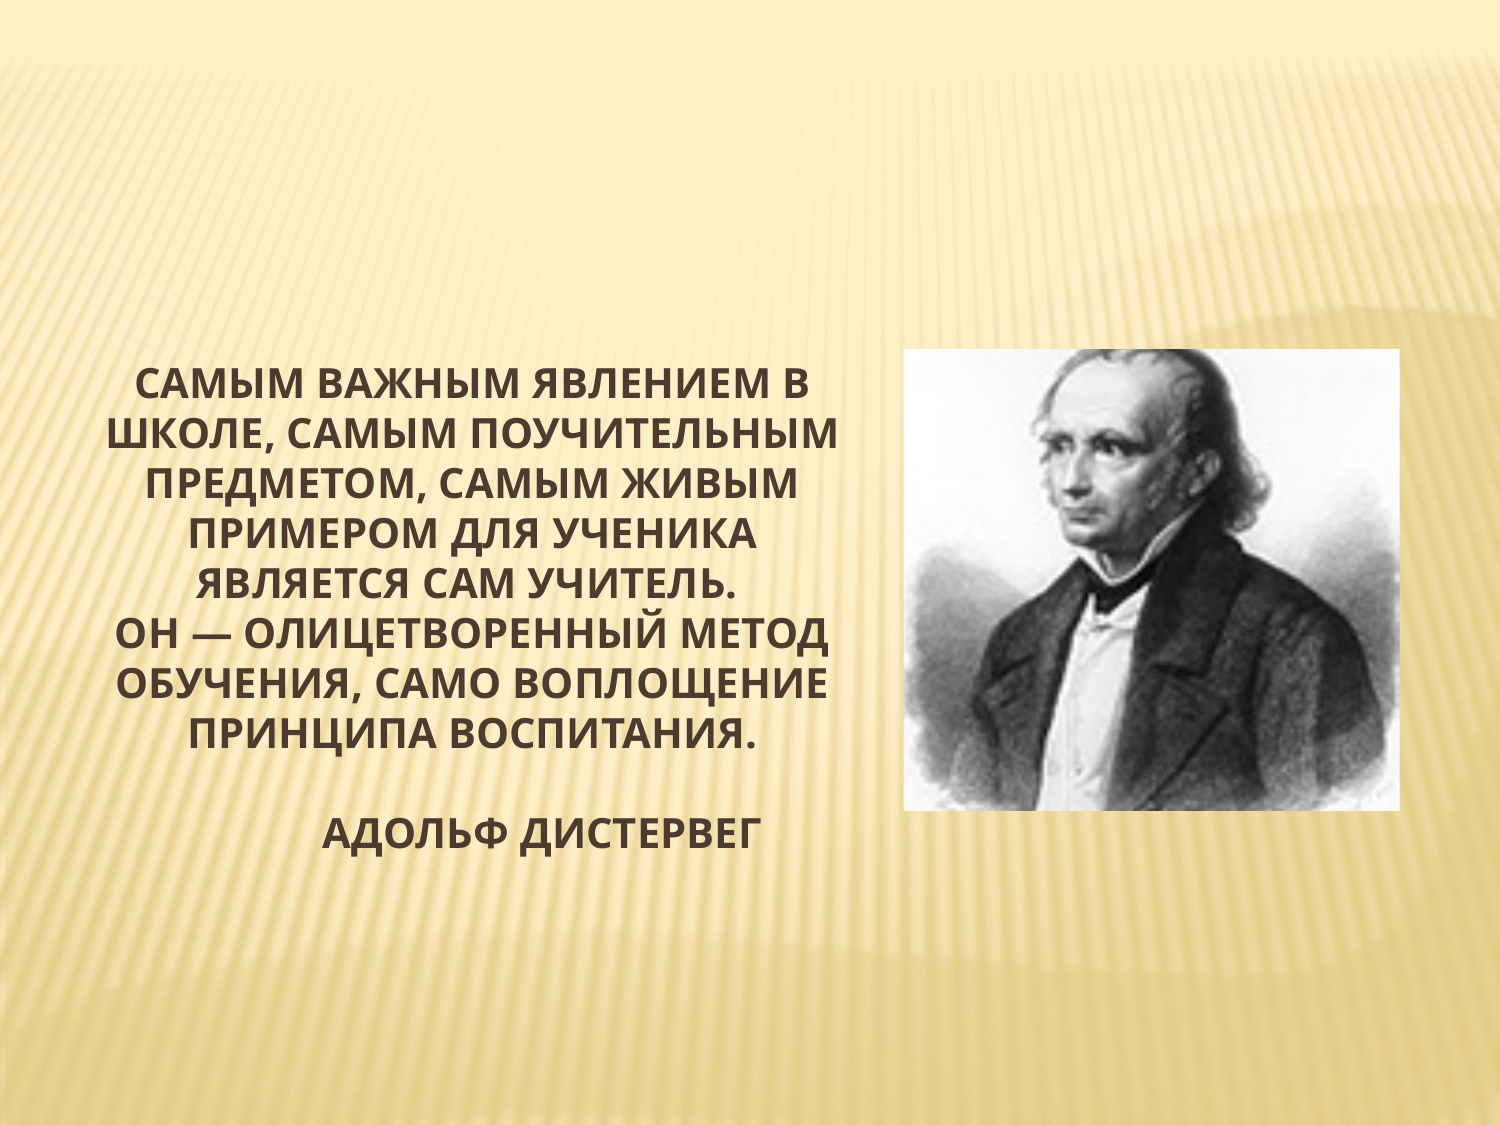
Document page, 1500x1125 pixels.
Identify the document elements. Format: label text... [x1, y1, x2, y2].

title Самым важным явлением в школе, самым поучительным предметом, самым живым примером для ученика является сам учитель. Он — олицетворенный метод обучения, само воплощение принципа воспитания. Адольф Дистервег [88, 202, 857, 1012]
picture [903, 349, 1400, 811]
